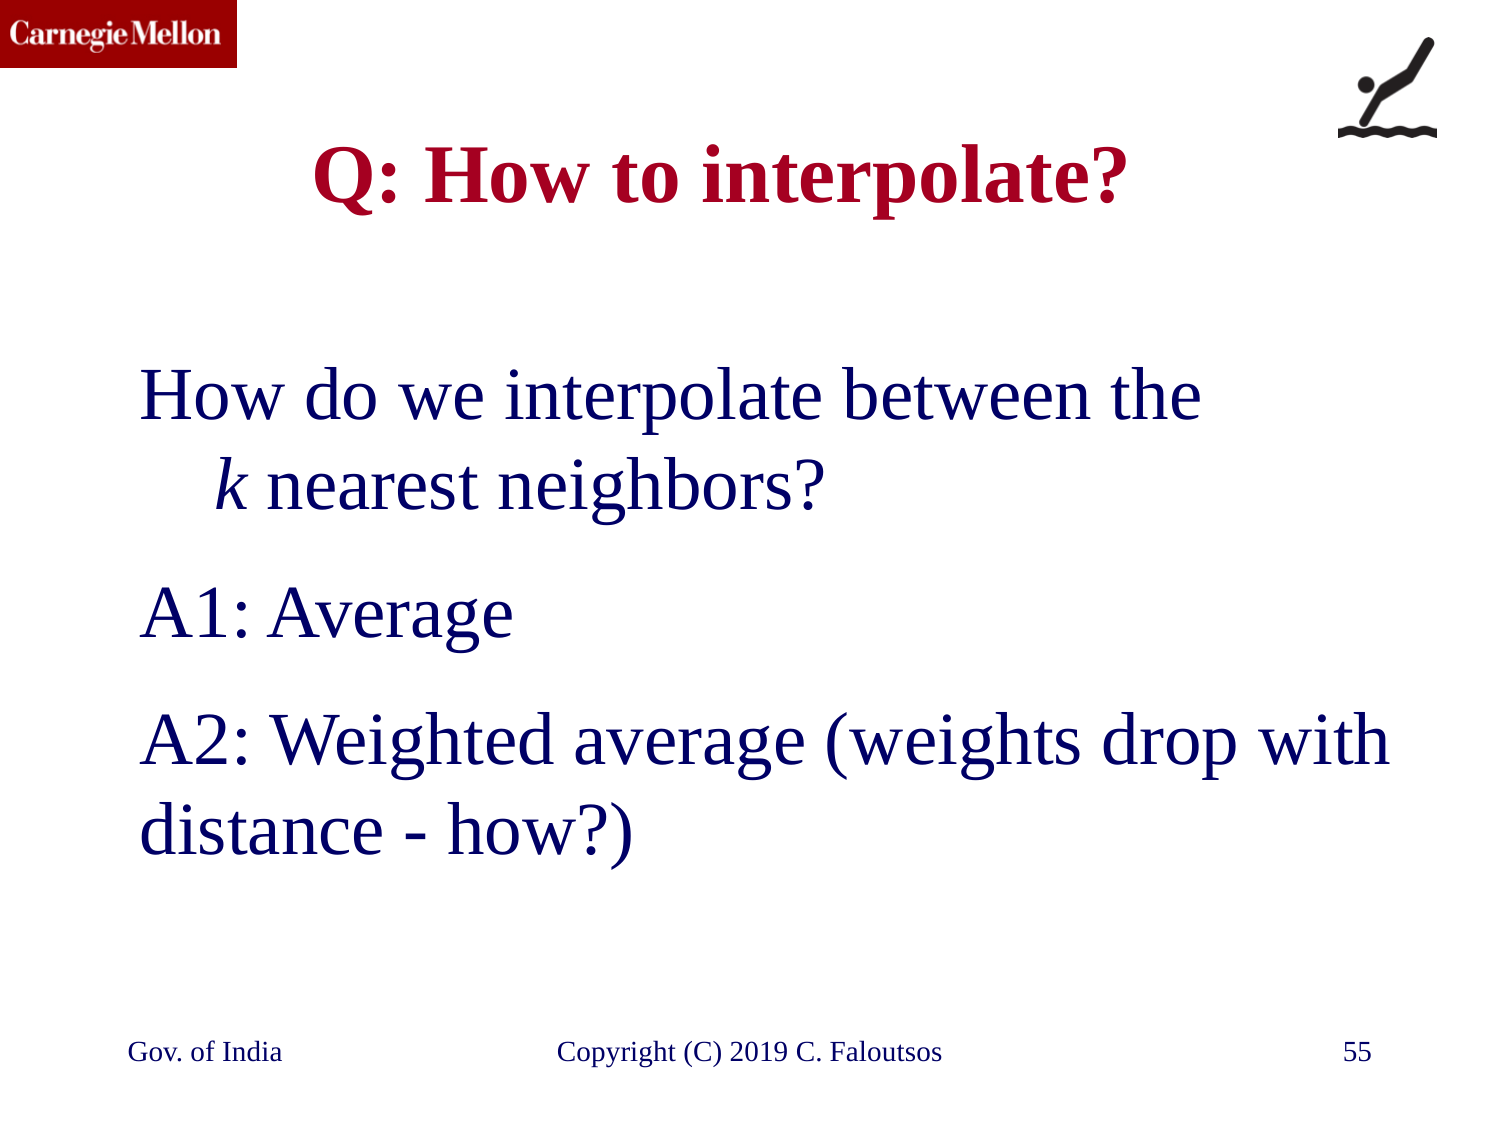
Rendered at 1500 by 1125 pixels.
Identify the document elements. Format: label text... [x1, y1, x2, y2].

slide_number 55 [1074, 1024, 1388, 1101]
footer Copyright (C) 2019 C. Faloutsos [512, 1024, 988, 1101]
text_box How do we interpolate between the k nearest neighbors? A1: Average A2: Weighted average (weights drop with distance - how?) [125, 337, 1425, 878]
slide_number Gov. of India [112, 1024, 426, 1101]
picture [1338, 37, 1437, 138]
picture [0, 0, 237, 68]
title Q: How to interpolate? [37, 74, 1407, 263]
